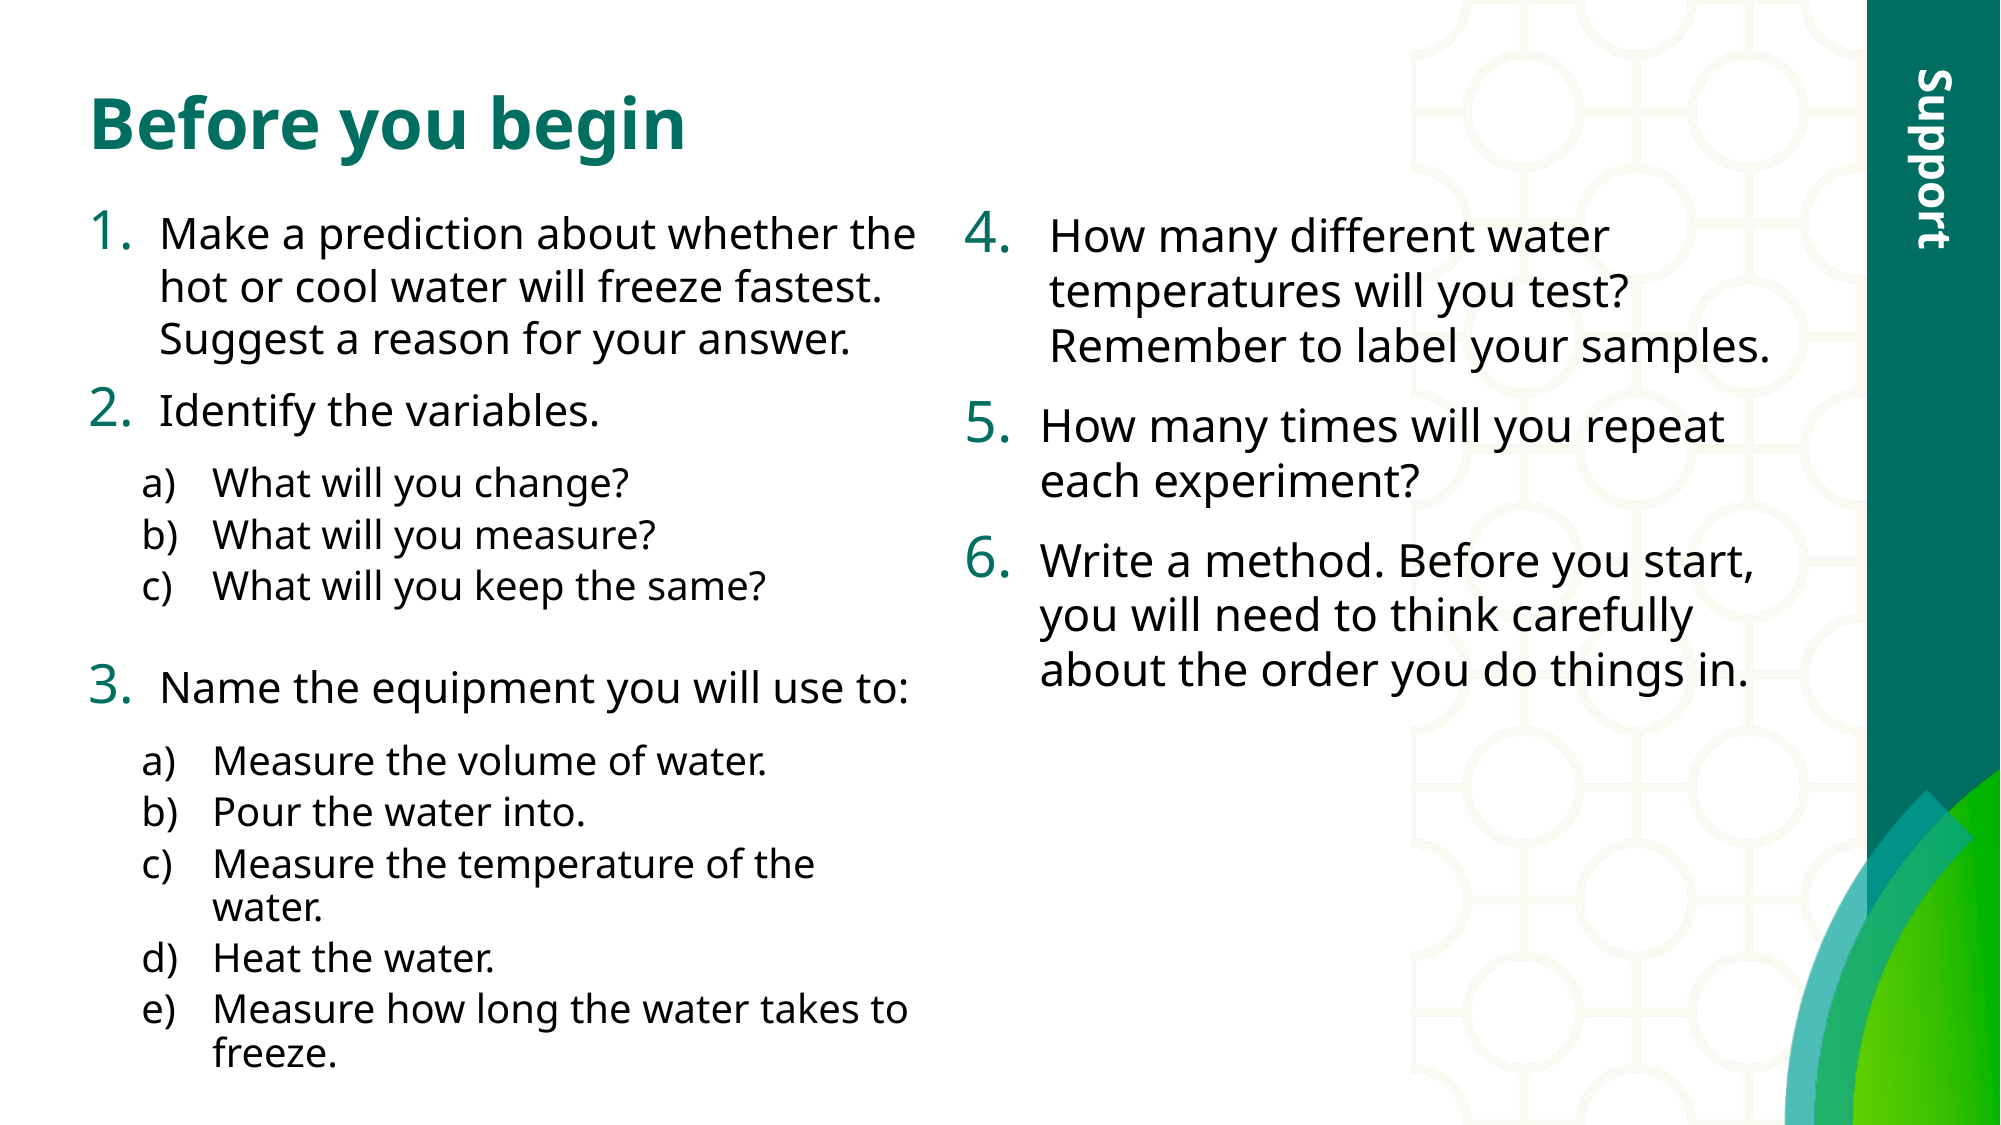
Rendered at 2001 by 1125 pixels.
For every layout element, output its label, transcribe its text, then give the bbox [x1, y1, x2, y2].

title Before you begin [88, 88, 1743, 161]
text_box Support [1867, 68, 2000, 748]
list Make a prediction about whether the hot or cool water will freeze fastest. Suggest a reason for your answer. Identify the variables. What will you change? What will you measure? What will you keep the same? Name the equipment you will use to: Measure the volume of water. Pour the water into. Measure the temperature of the water. Heat the water. Measure how long the water takes to freeze. [88, 206, 921, 1112]
text_box How many different water temperatures will you test? Remember to label your samples. How many times will you repeat each experiment? Write a method. Before you start, you will need to think carefully about the order you do things in. [964, 206, 1797, 1112]
picture [1411, 0, 2001, 1125]
